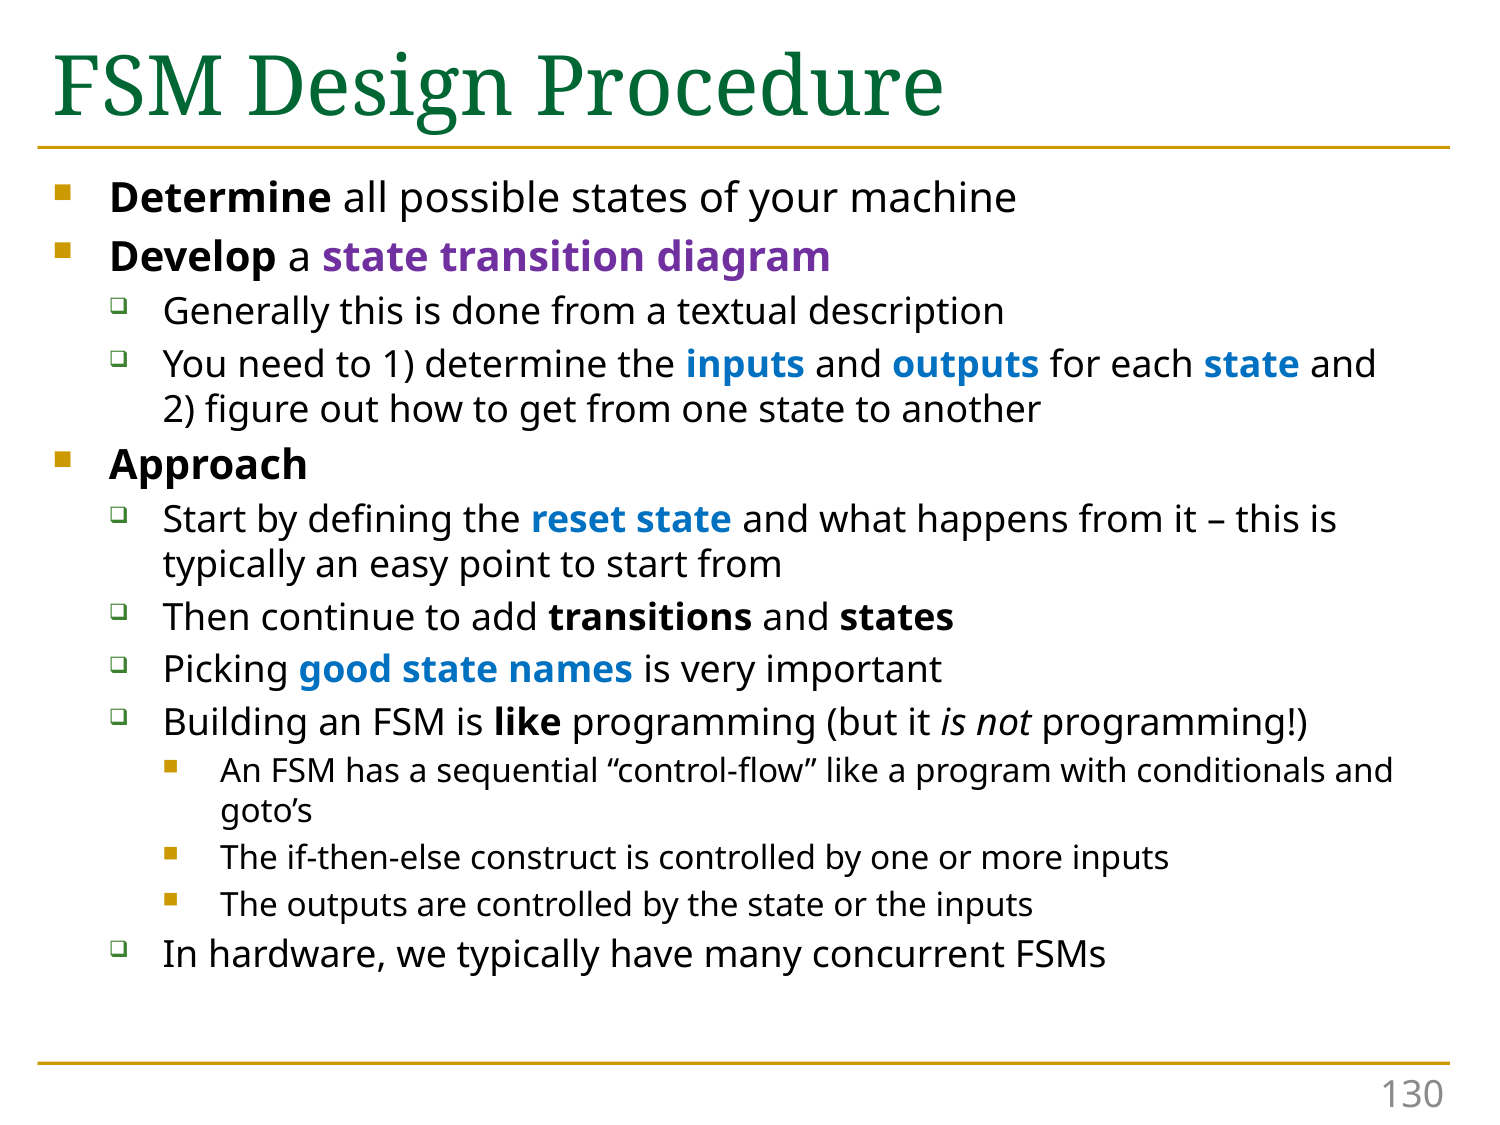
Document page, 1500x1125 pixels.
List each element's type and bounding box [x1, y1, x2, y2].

slide_number [1121, 1066, 1460, 1125]
title [37, 24, 1450, 163]
list [37, 163, 1450, 1016]
